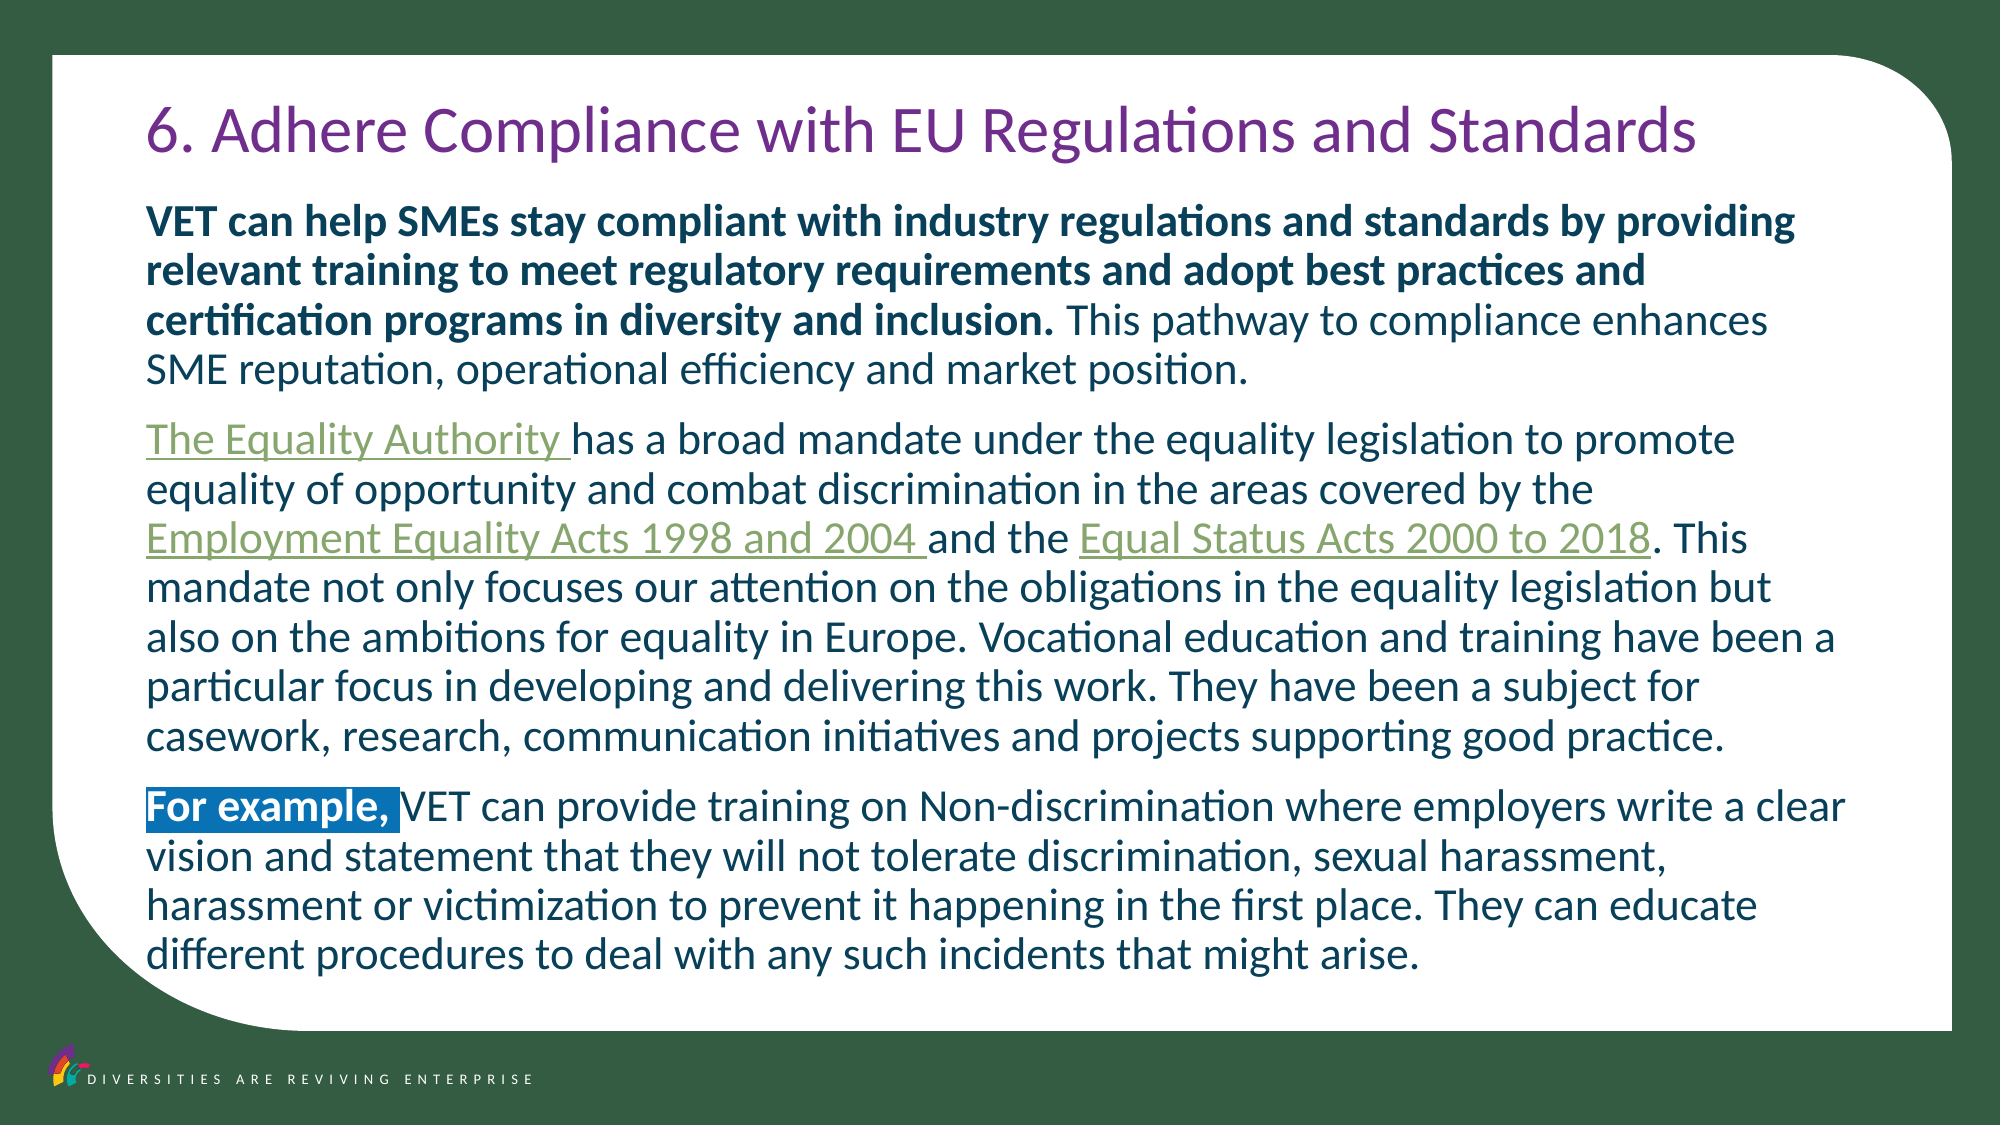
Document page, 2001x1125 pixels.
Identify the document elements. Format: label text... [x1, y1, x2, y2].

list VET can help SMEs stay compliant with industry regulations and standards by providing relevant training to meet regulatory requirements and adopt best practices and certification programs in diversity and inclusion. This pathway to compliance enhances SME reputation, operational efficiency and market position. The Equality Authority has a broad mandate under the equality legislation to promote equality of opportunity and combat discrimination in the areas covered by the Employment Equality Acts 1998 and 2004 and the Equal Status Acts 2000 to 2018. This mandate not only focuses our attention on the obligations in the equality legislation but also on the ambitions for equality in Europe. Vocational education and training have been a particular focus in developing and delivering this work. They have been a subject for casework, research, communication initiatives and projects supporting good practice. For example, VET can provide training on Non-discrimination where employers write a clear vision and statement that they will not tolerate discrimination, sexual harassment, harassment or victimization to prevent it happening in the first place. They can educate different procedures to deal with any such incidents that might arise. [130, 220, 1869, 821]
list 6. Adhere Compliance with EU Regulations and Standards [130, 87, 1869, 220]
